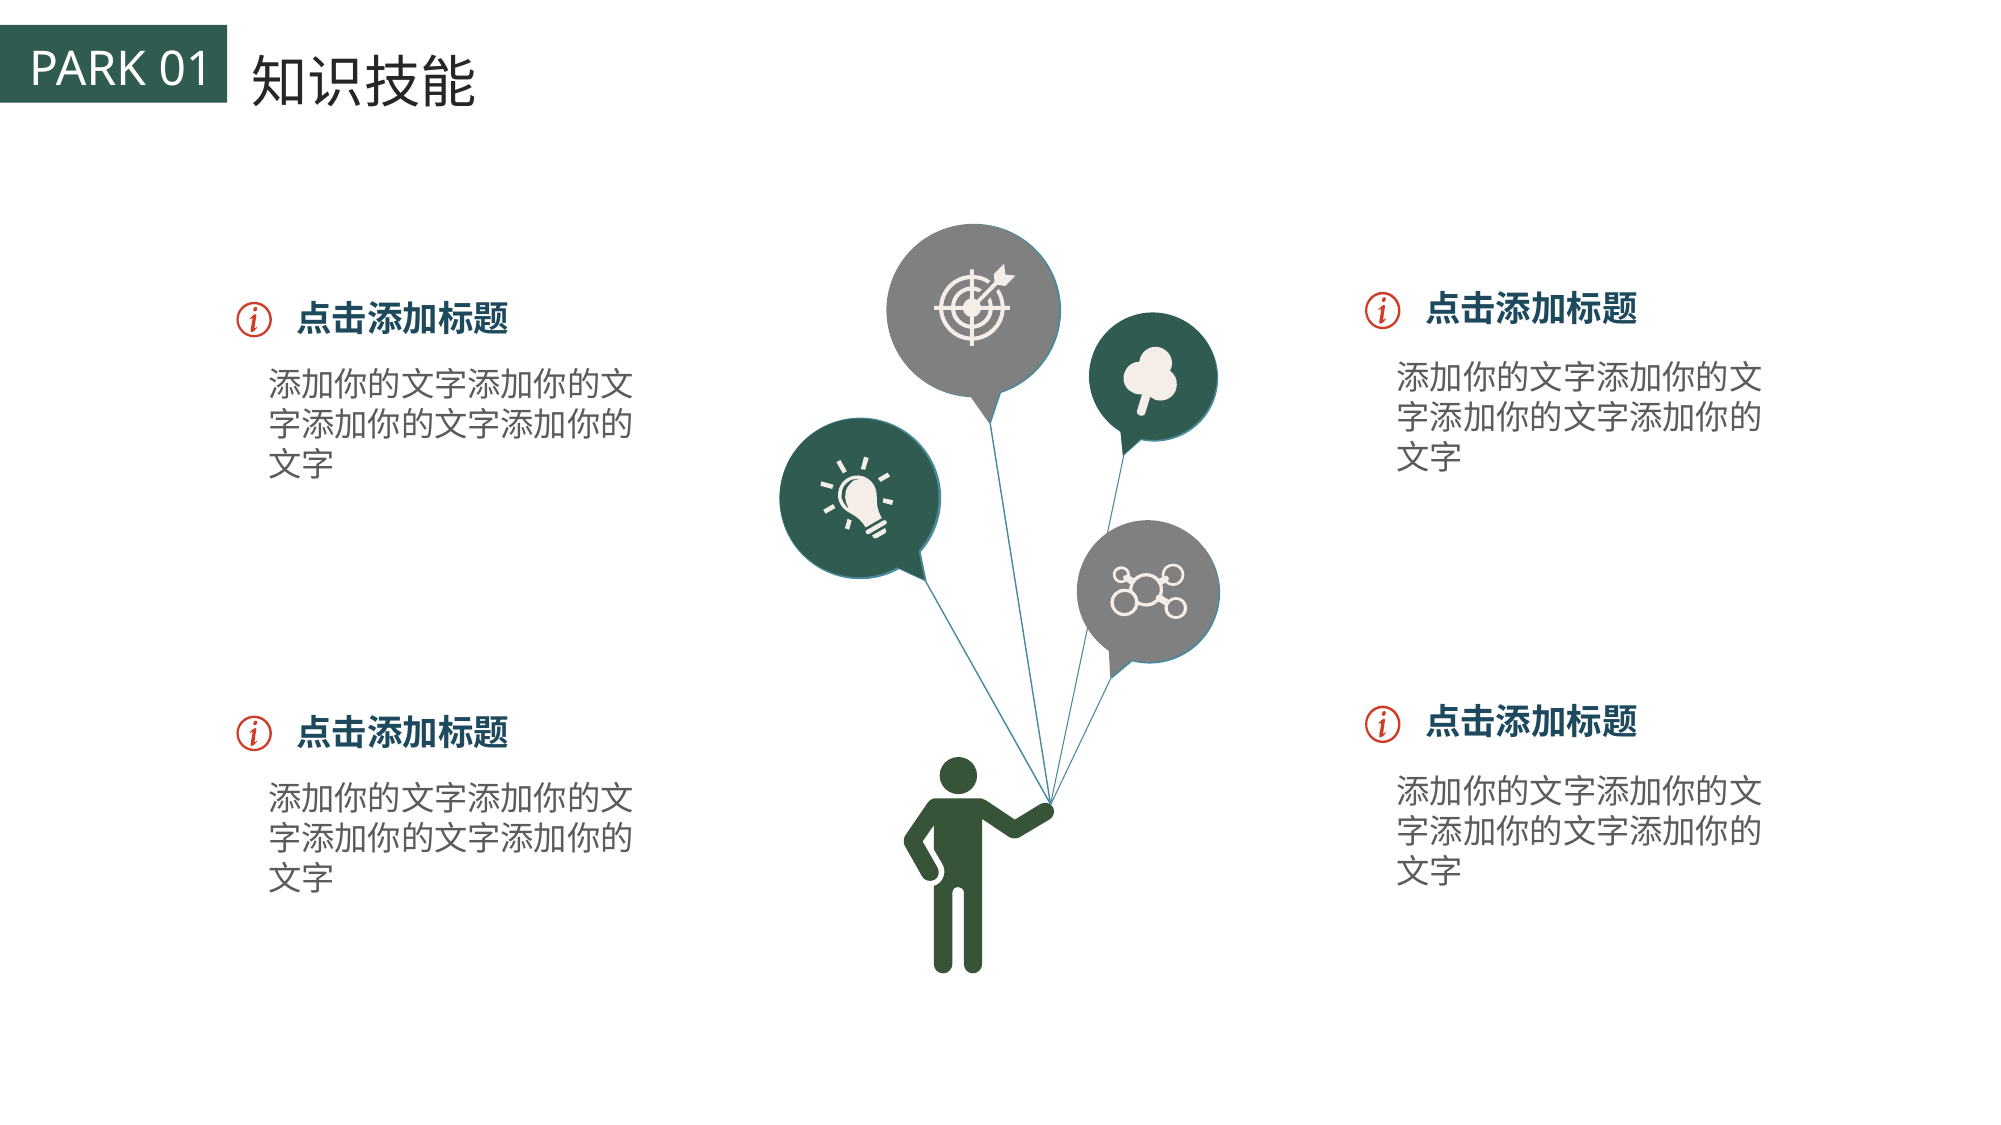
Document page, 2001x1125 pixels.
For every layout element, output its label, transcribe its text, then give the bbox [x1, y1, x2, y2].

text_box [768, 223, 1231, 974]
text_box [1365, 692, 1919, 904]
text_box 知识技能 [231, 23, 497, 124]
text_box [236, 288, 791, 498]
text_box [1365, 278, 1919, 491]
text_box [236, 702, 791, 912]
